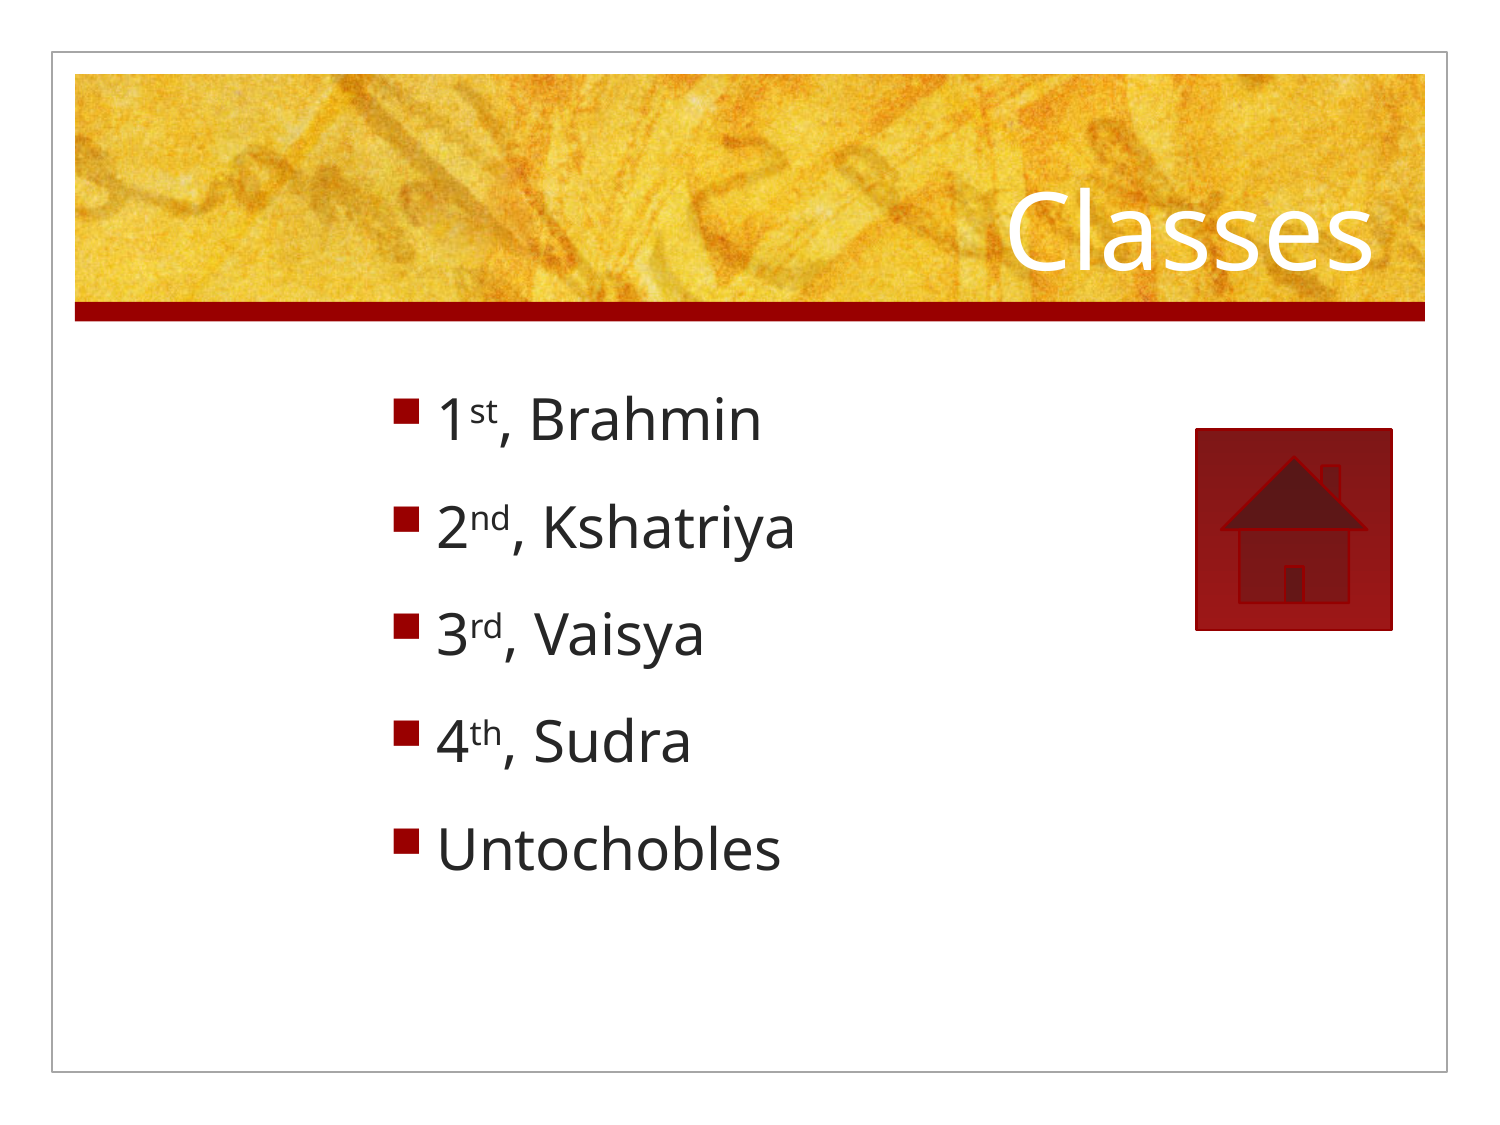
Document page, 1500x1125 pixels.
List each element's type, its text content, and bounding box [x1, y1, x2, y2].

list 1st, Brahmin 2nd, Kshatriya 3rd, Vaisya 4th, Sudra Untochobles [375, 375, 1392, 1005]
text_box [1195, 428, 1393, 631]
picture [75, 74, 1425, 301]
title Classes [108, 74, 1392, 292]
